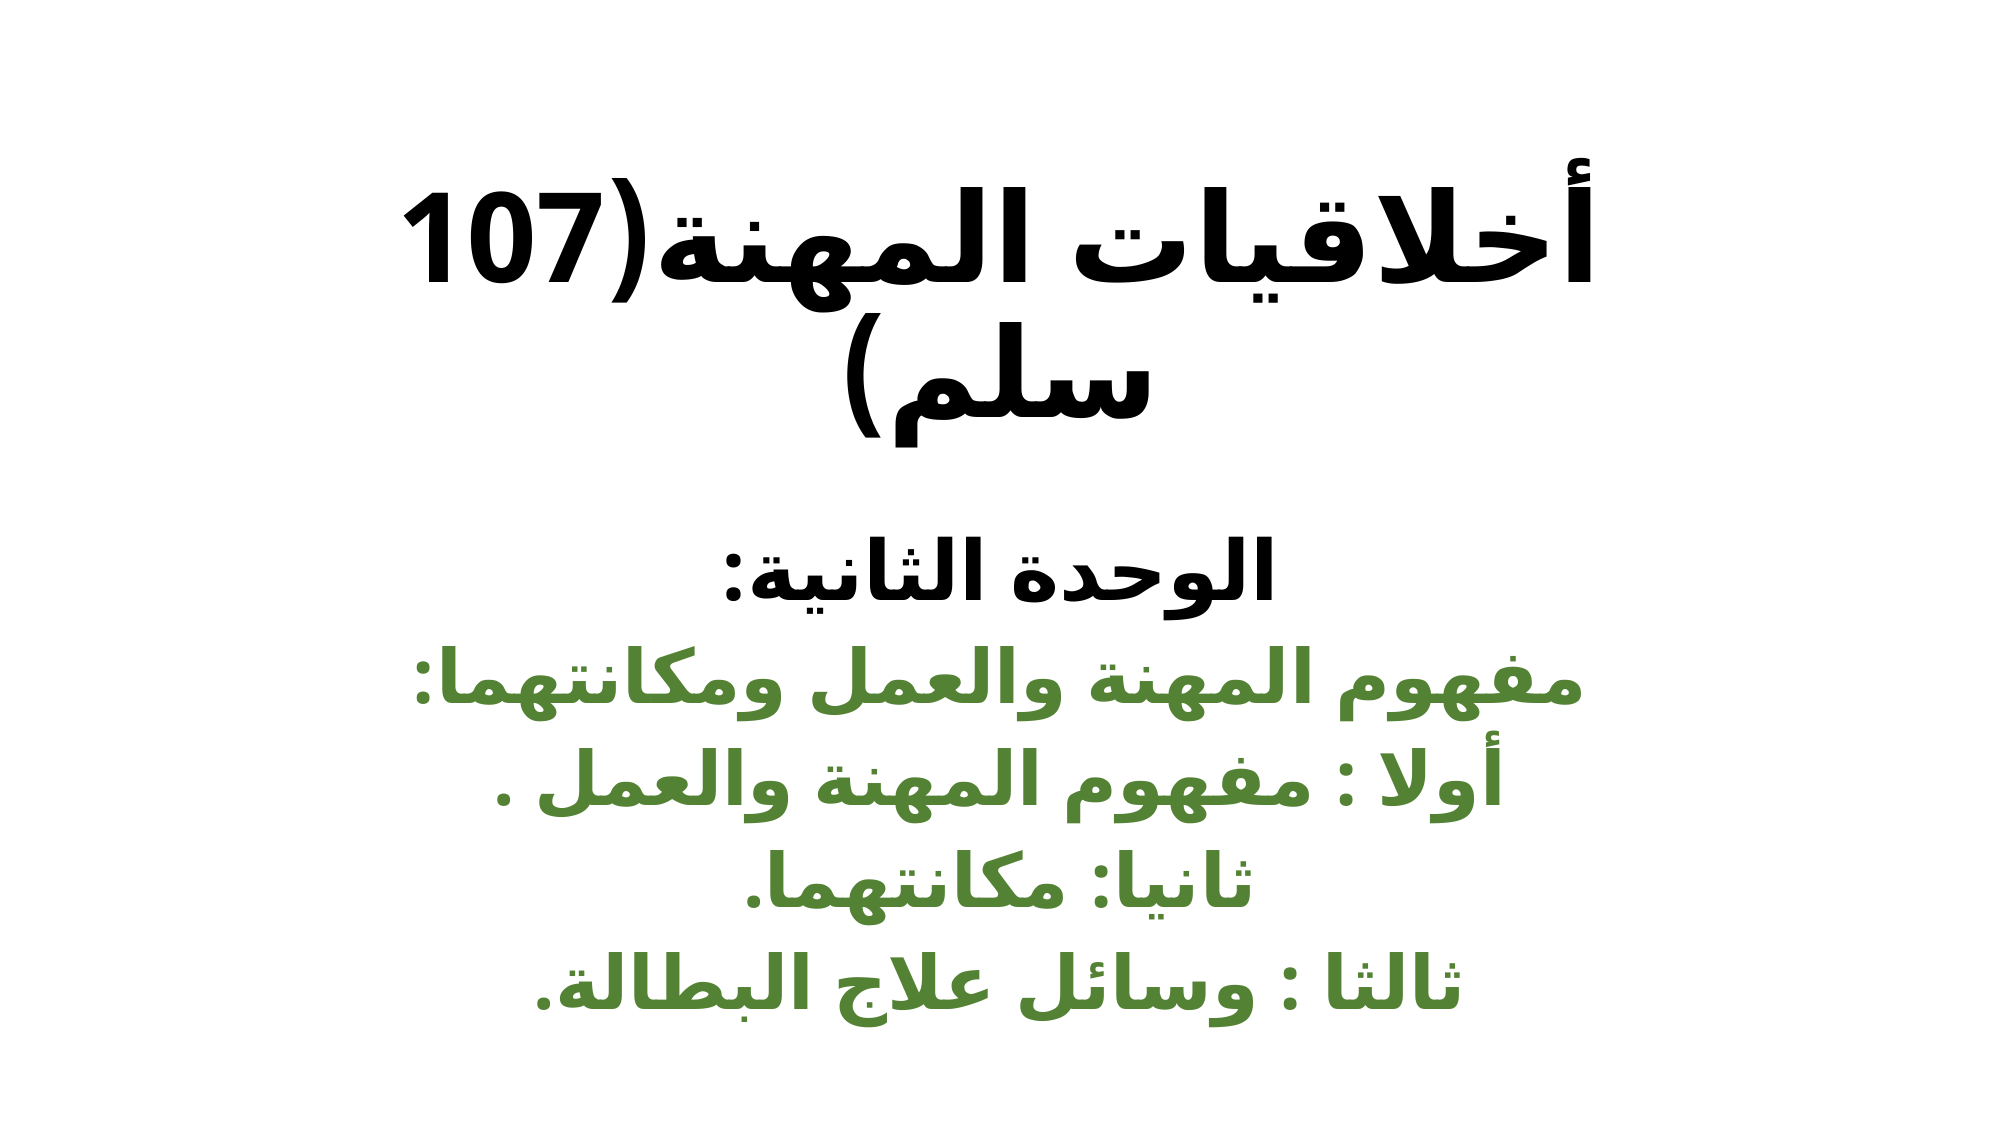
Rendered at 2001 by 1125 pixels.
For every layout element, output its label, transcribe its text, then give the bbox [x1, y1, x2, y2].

title أخلاقيات المهنة(107 سلم) [249, 129, 1750, 453]
subtitle الوحدة الثانية: مفهوم المهنة والعمل ومكانتهما: أولا : مفهوم المهنة والعمل . ثانيا: مكانتهما. ثالثا : وسائل علاج البطالة. [249, 520, 1750, 1125]
